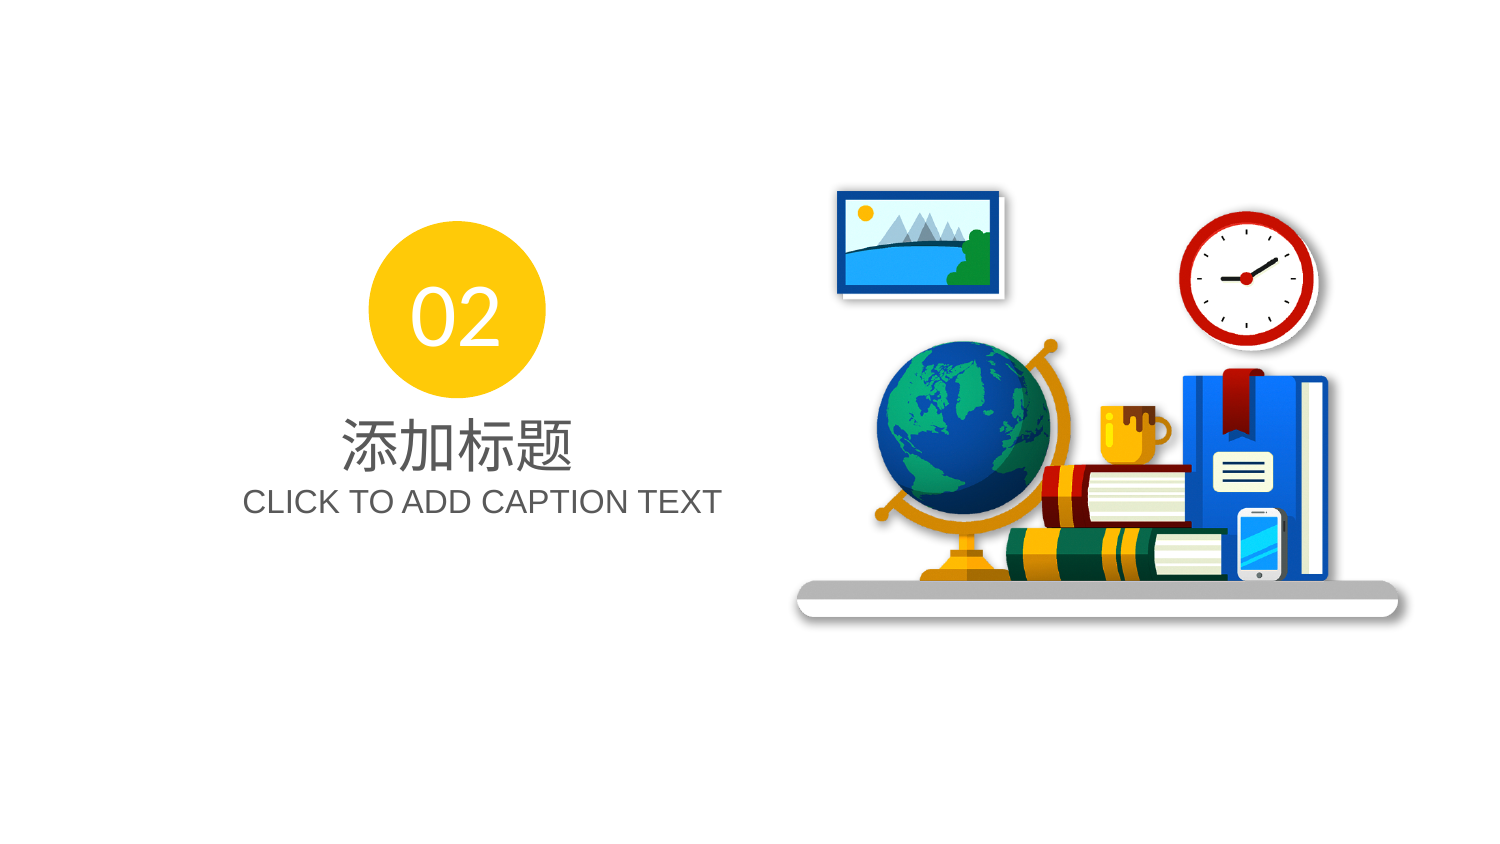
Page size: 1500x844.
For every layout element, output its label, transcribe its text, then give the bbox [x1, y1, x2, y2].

text_box 添加标题 [242, 417, 673, 481]
text_box CLICK TO ADD CAPTION TEXT [242, 484, 744, 521]
text_box 02 [367, 220, 547, 400]
picture [797, 191, 1398, 617]
